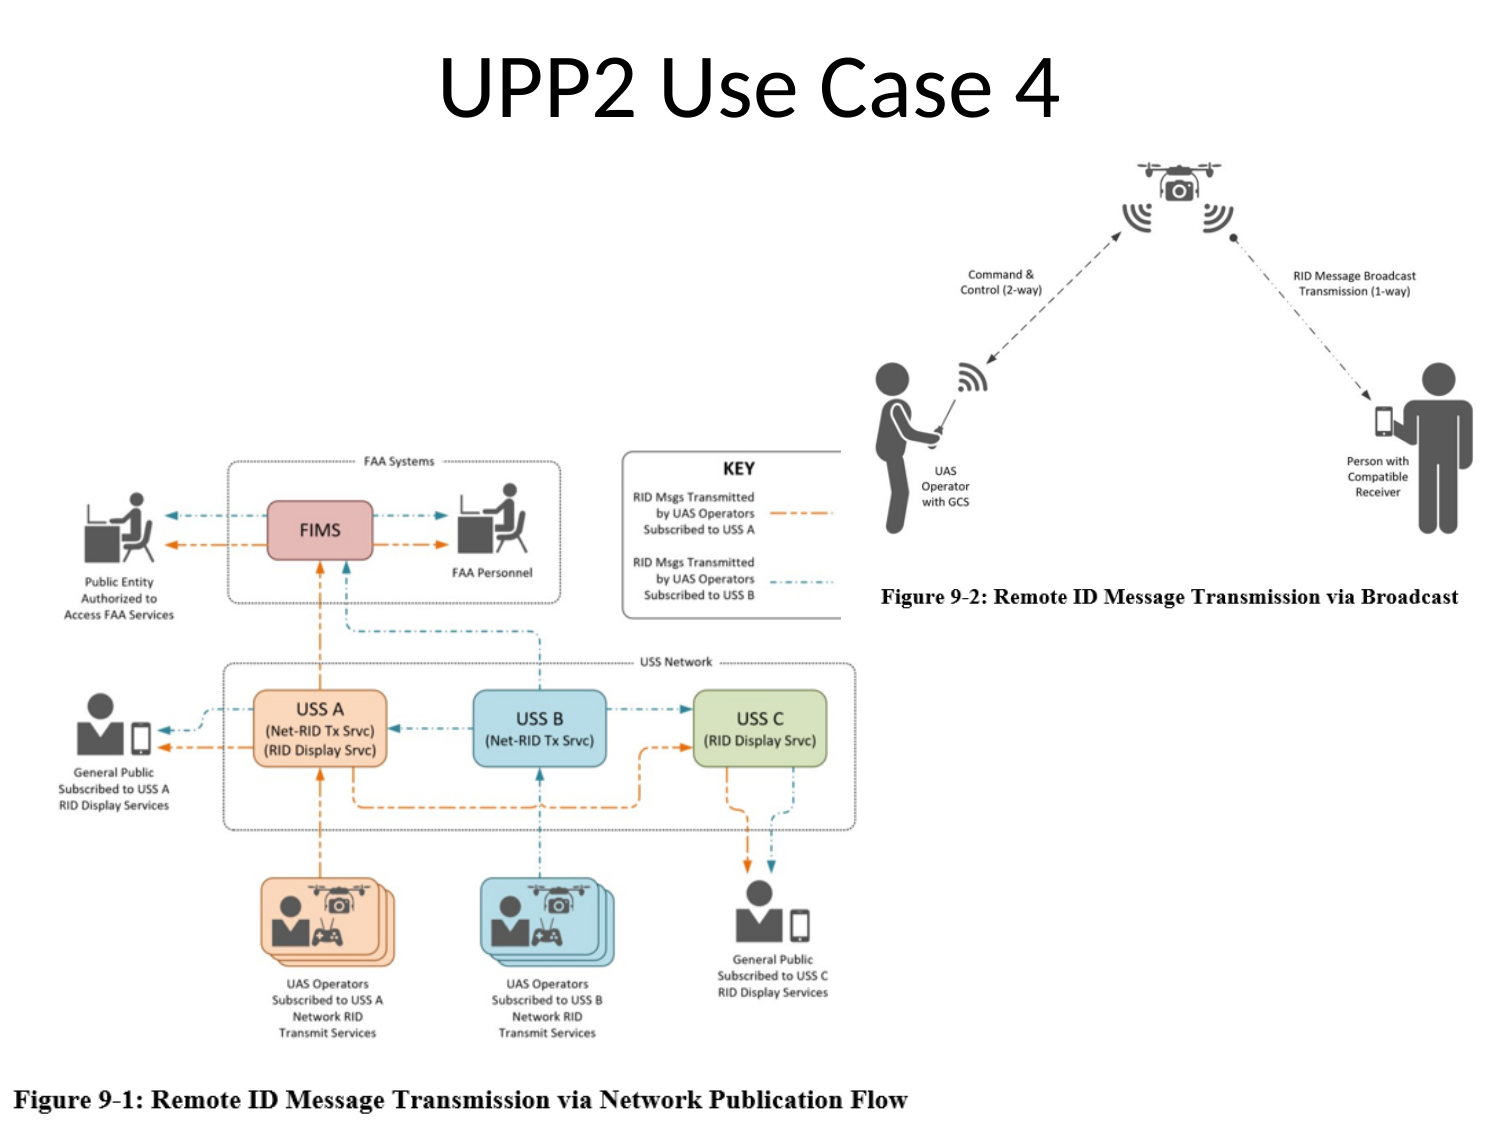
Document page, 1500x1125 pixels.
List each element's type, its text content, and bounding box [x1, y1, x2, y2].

title UPP2 Use Case 4 [75, 0, 1425, 163]
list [0, 415, 923, 1125]
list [841, 124, 1500, 623]
